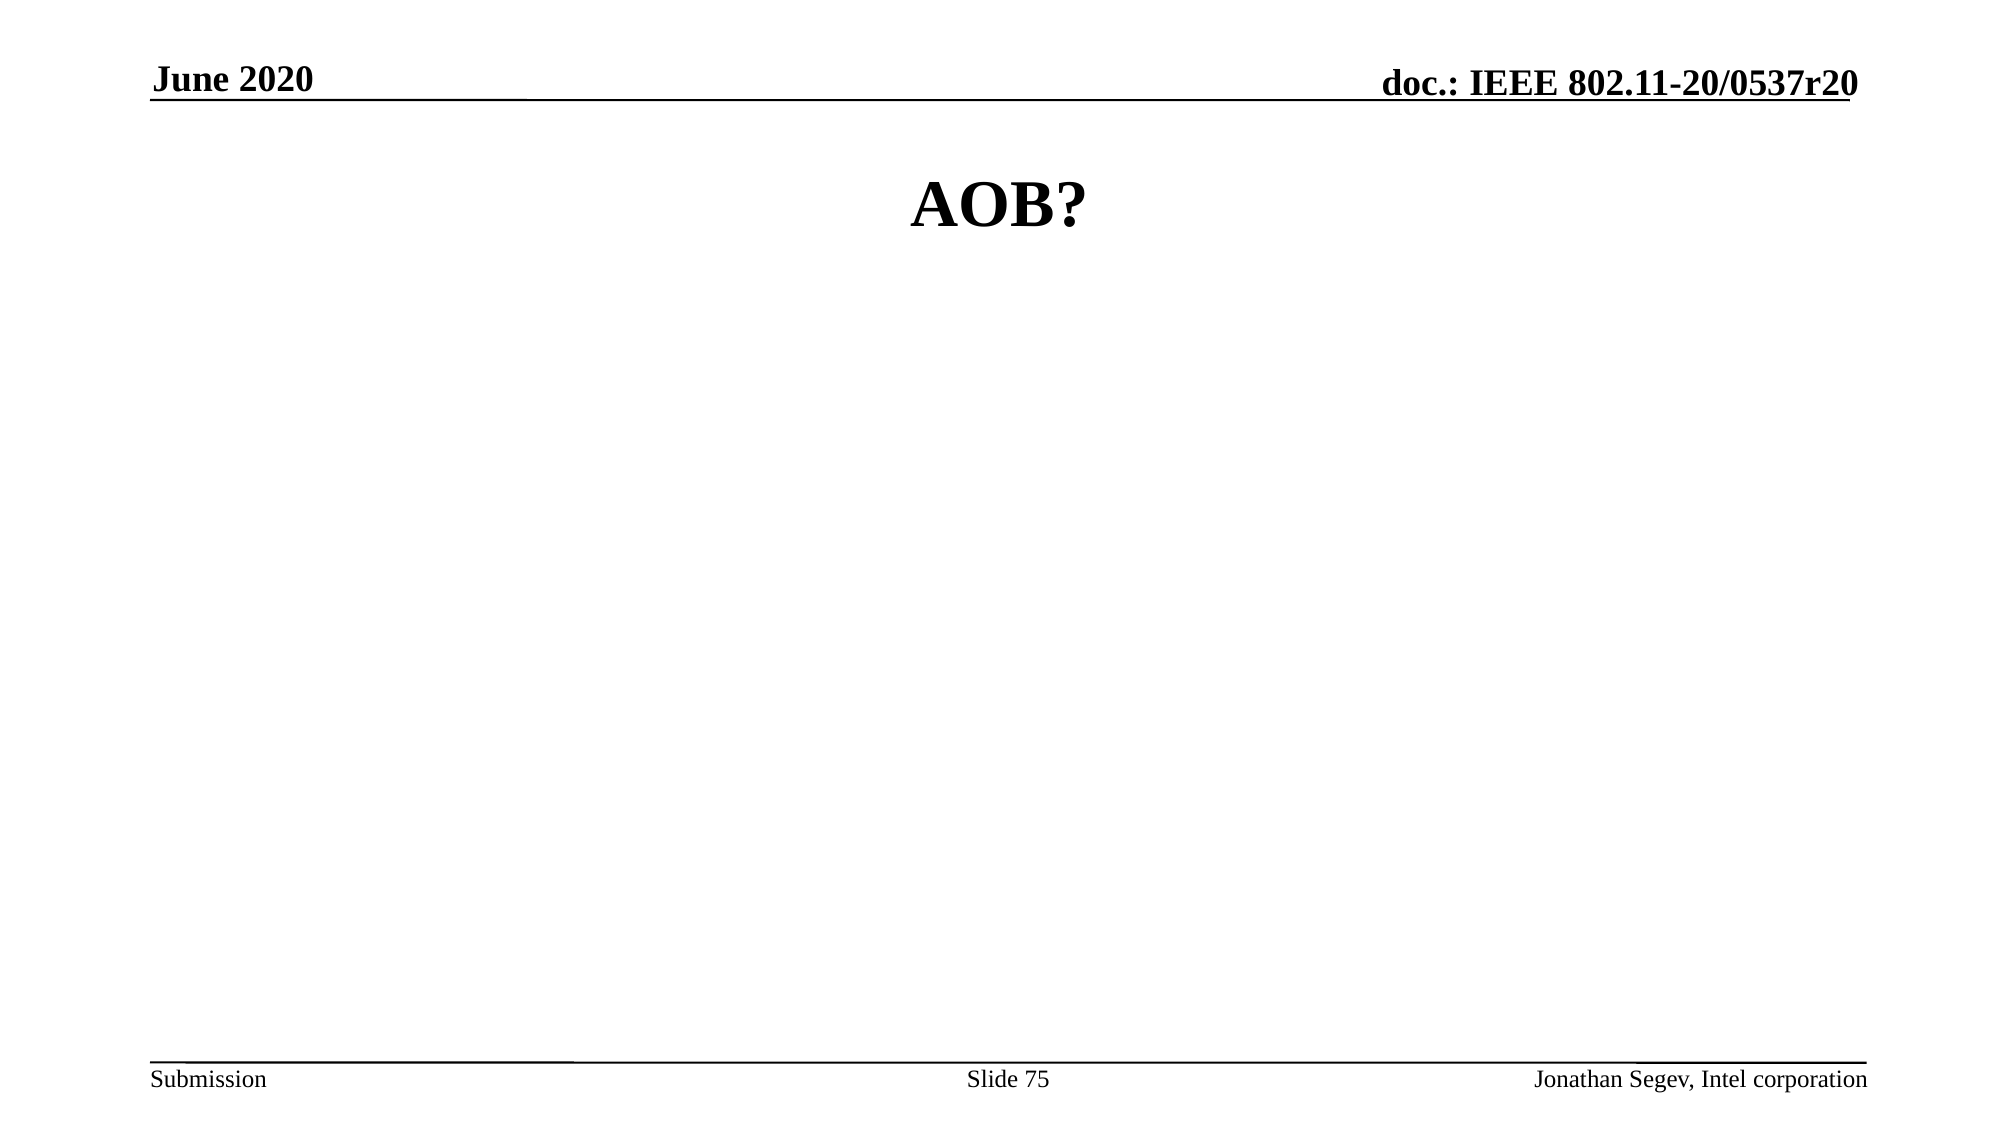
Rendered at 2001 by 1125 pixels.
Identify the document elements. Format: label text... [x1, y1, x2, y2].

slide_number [152, 54, 563, 100]
footer Jonathan Segev, Intel corporation [1171, 1061, 1869, 1093]
slide_number Slide 75 [950, 1061, 1067, 1123]
title AOB? [149, 112, 1850, 288]
